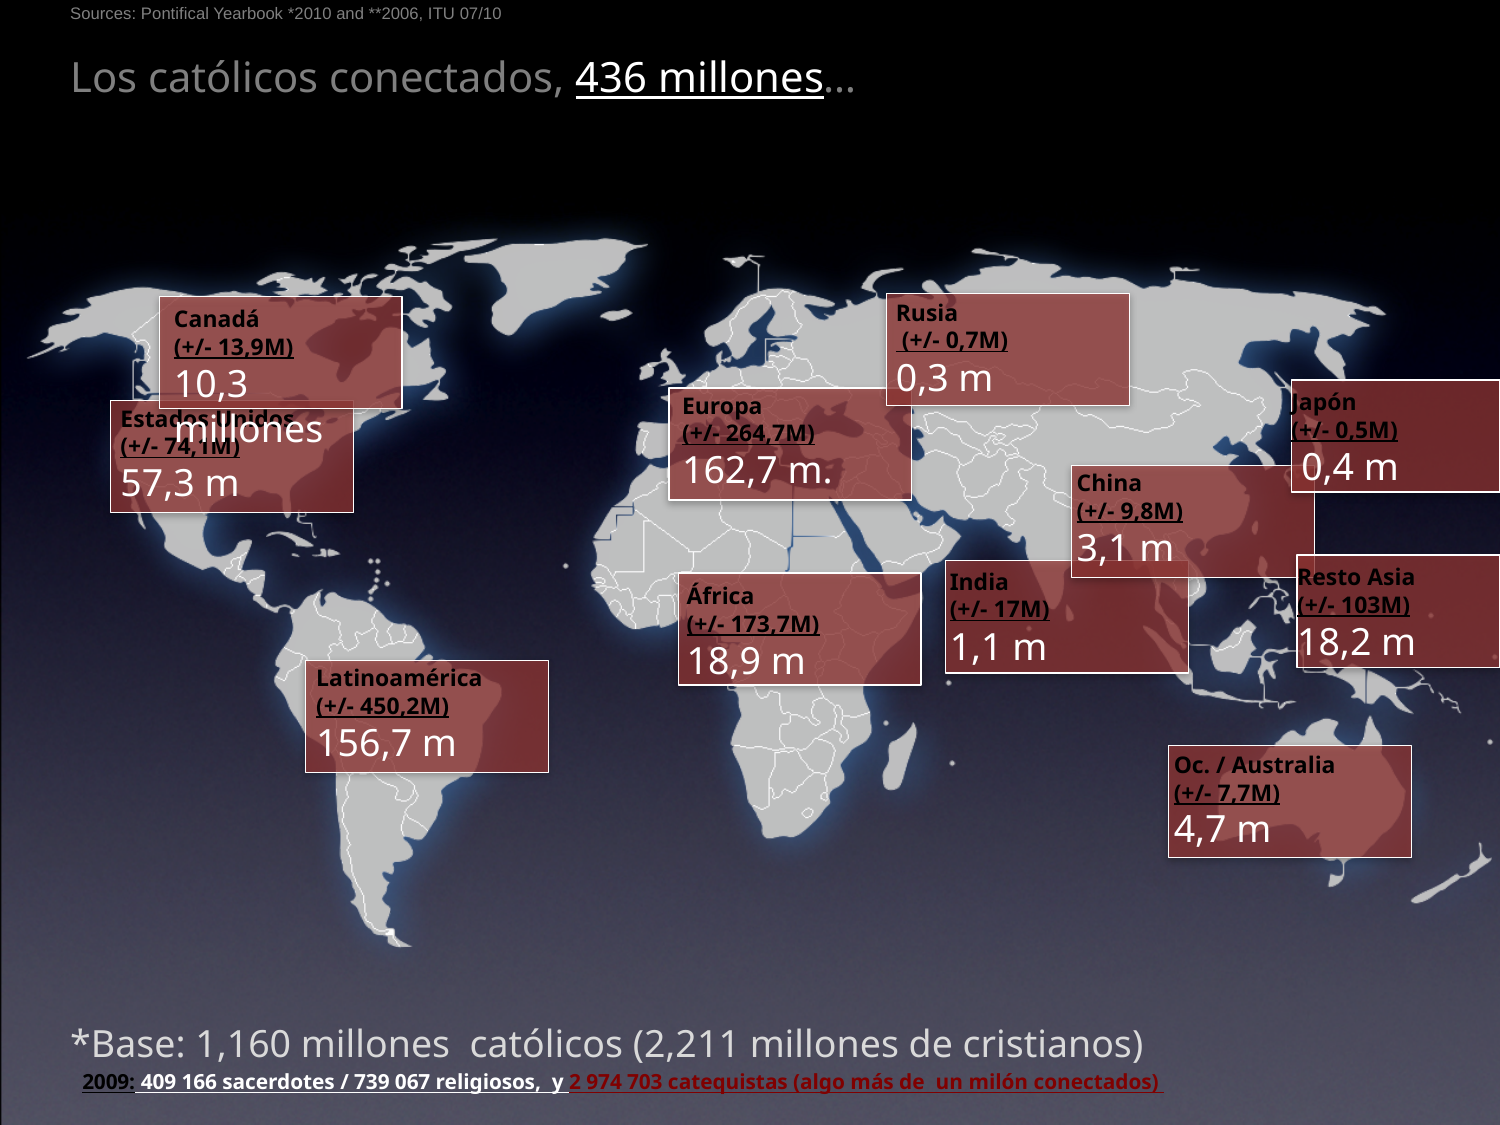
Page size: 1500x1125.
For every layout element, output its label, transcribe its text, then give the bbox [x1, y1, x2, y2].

text_box Los católicos conectados, 436 millones… [70, 50, 1463, 101]
text_box Sources: Pontifical Yearbook *2010 and **2006, ITU 07/10 [70, 0, 853, 23]
picture [0, 0, 1500, 1125]
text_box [69, 293, 1500, 1120]
